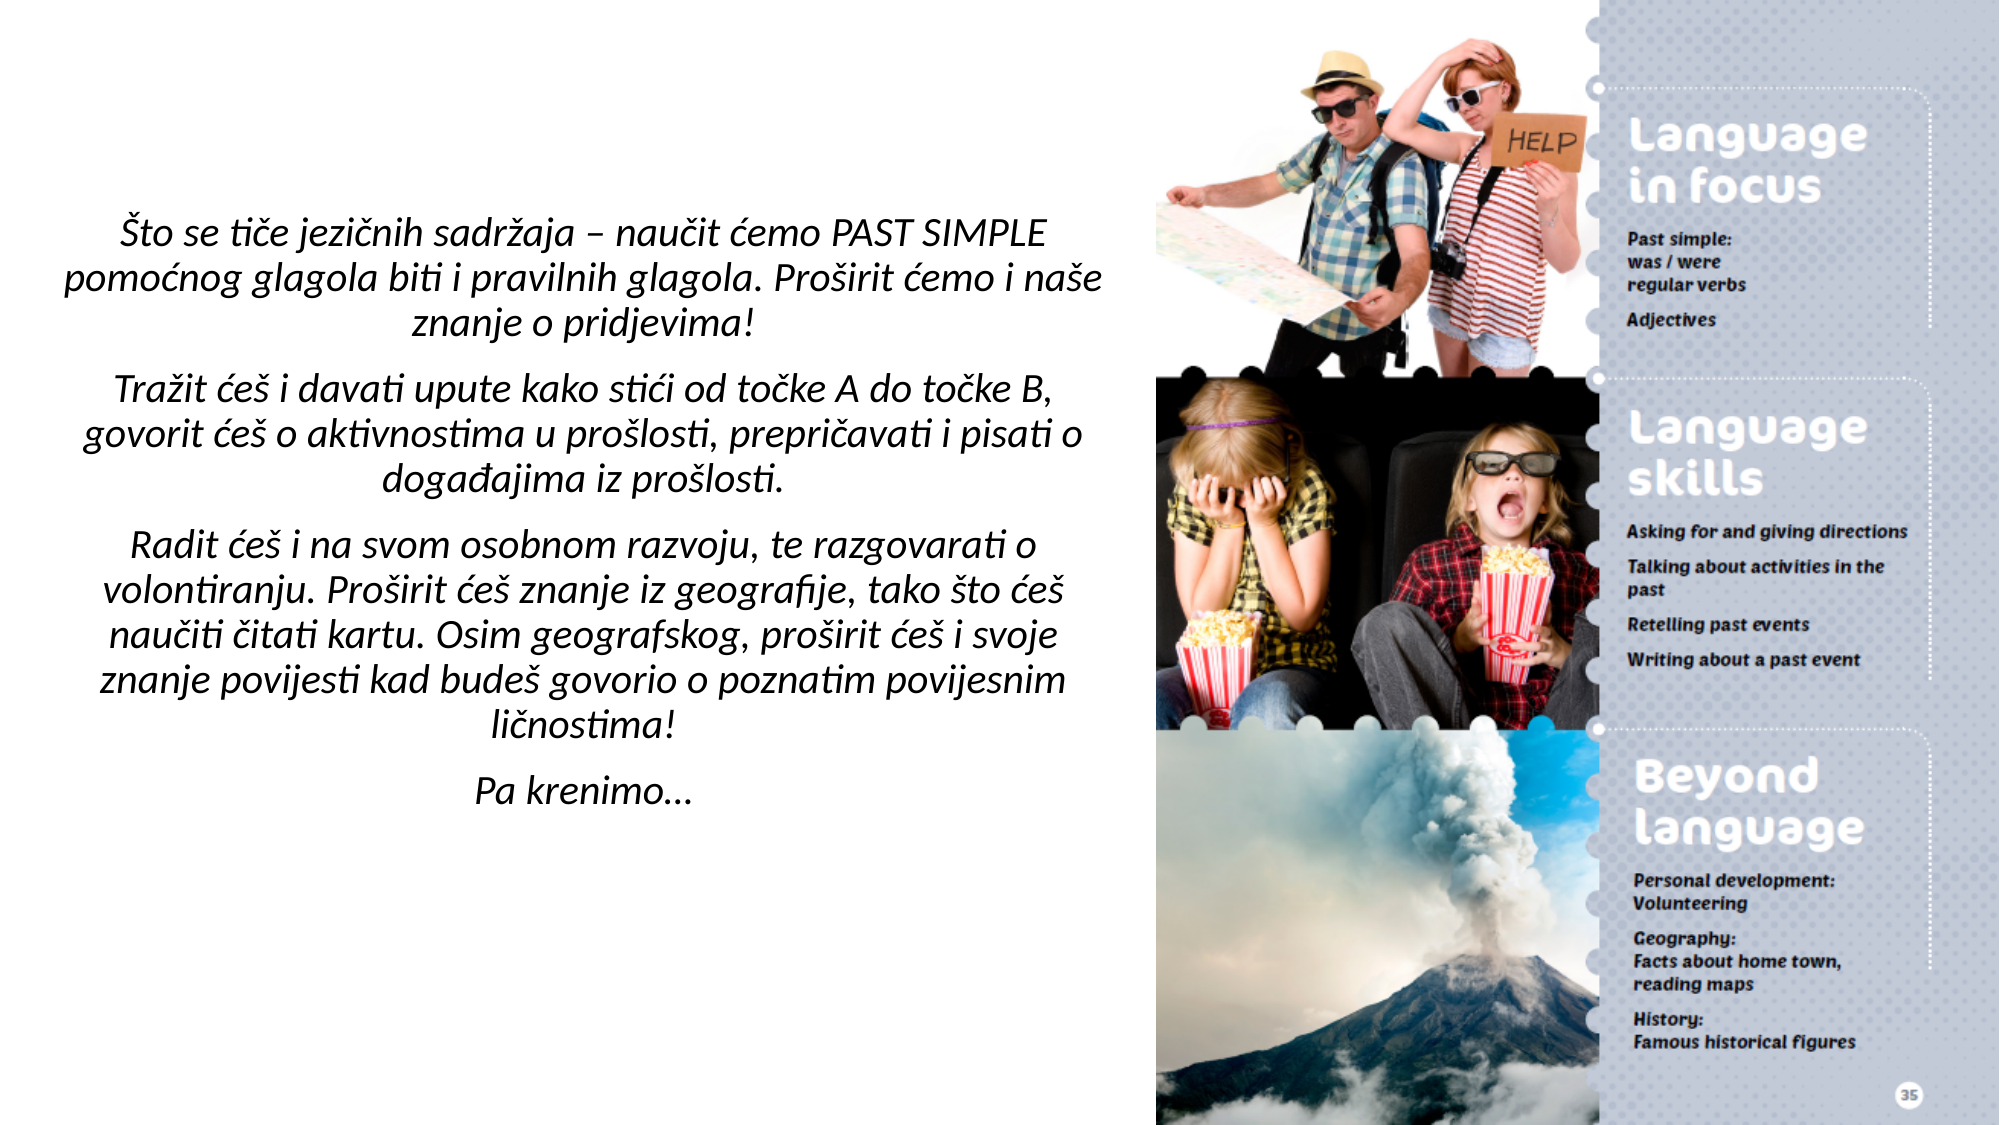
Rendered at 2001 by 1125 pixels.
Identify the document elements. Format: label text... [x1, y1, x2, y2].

picture [1156, 0, 1999, 1125]
text_box Što se tiče jezičnih sadržaja – naučit ćemo PAST SIMPLE pomoćnog glagola biti i pravilnih glagola. Proširit ćemo i naše znanje o pridjevima! Tražit ćeš i davati upute kako stići od točke A do točke B, govorit ćeš o aktivnostima u prošlosti, prepričavati i pisati o događajima iz prošlosti. Radit ćeš i na svom osobnom razvoju, te razgovarati o volontiranju. Proširit ćeš znanje iz geografije, tako što ćeš naučiti čitati kartu. Osim geografskog, proširit ćeš i svoje znanje povijesti kad budeš govorio o poznatim povijesnim ličnostima! Pa krenimo… [40, 203, 1127, 922]
